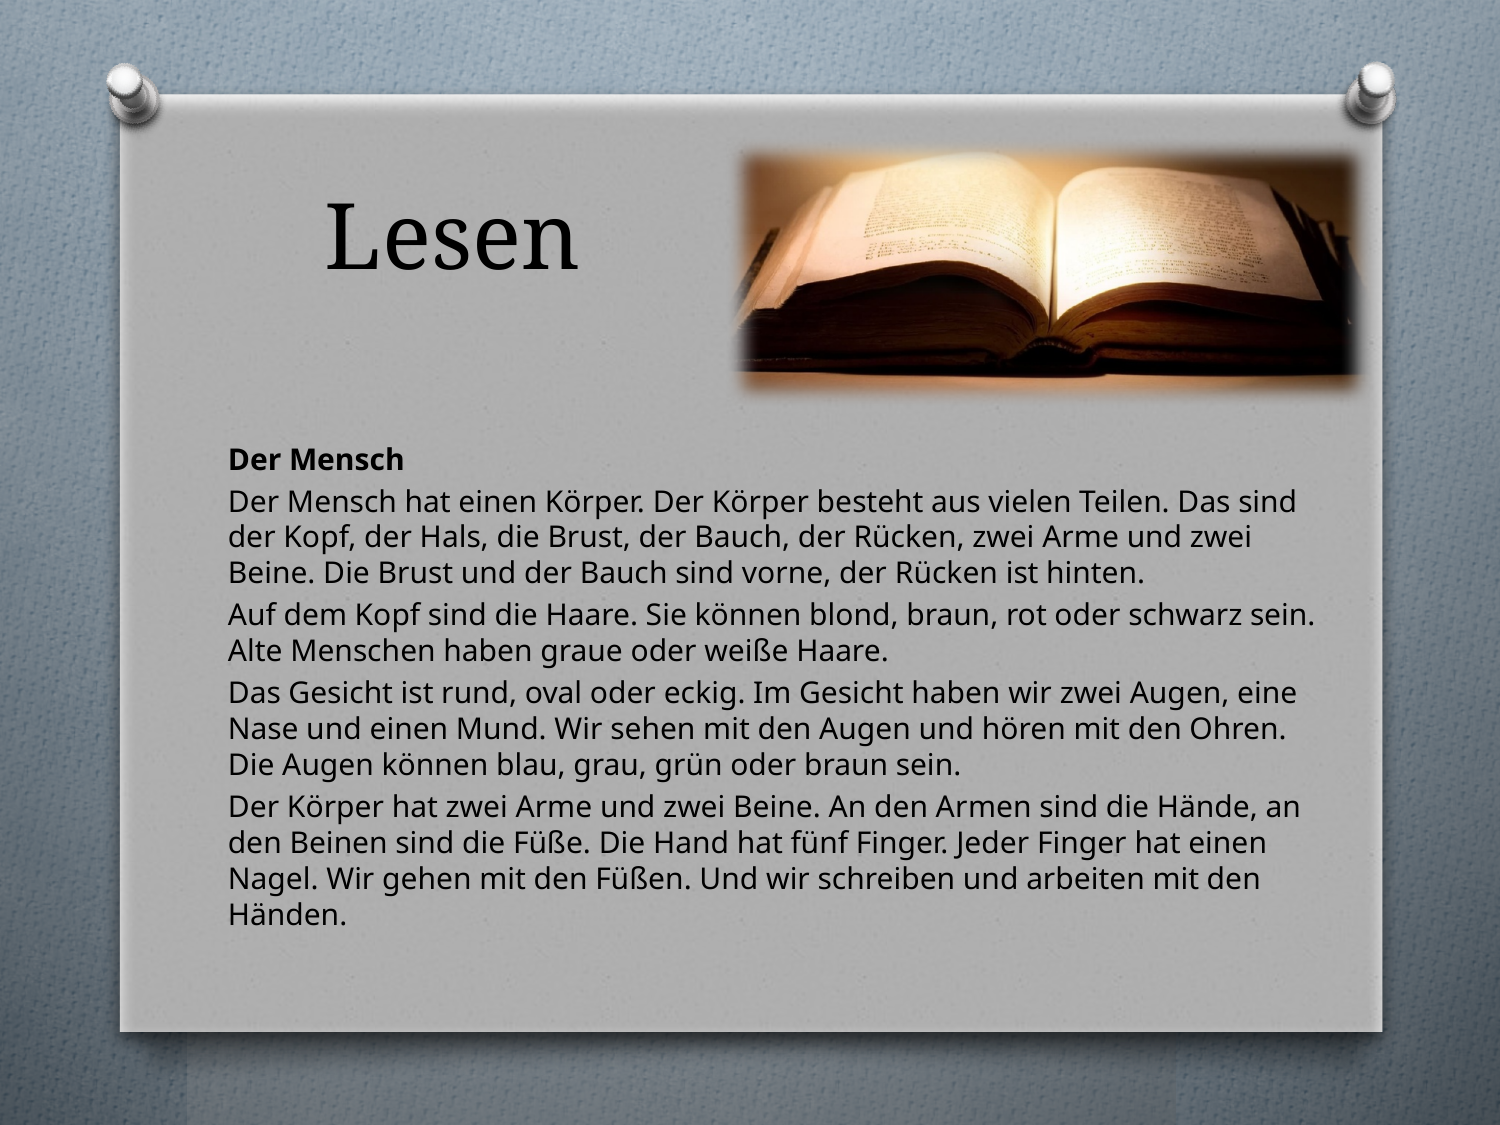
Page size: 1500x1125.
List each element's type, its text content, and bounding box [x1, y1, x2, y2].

picture [75, 29, 198, 153]
picture [726, 35, 1439, 406]
list Der Mensch Der Mensch hat einen Körper. Der Körper besteht aus vielen Teilen. Das sind der Kopf, der Hals, die Brust, der Bauch, der Rücken, zwei Arme und zwei Beine. Die Brust und der Bauch sind vorne, der Rücken ist hinten. Auf dem Kopf sind die Haare. Sie können blond, braun, rot oder schwarz sein. Alte Menschen haben graue oder weiße Haare. Das Gesicht ist rund, oval oder eckig. Im Gesicht haben wir zwei Augen, eine Nase und einen Mund. Wir sehen mit den Augen und hören mit den Ohren. Die Augen können blau, grau, grün oder braun sein. Der Körper hat zwei Arme und zwei Beine. An den Ar­men sind die Hände, an den Beinen sind die Füße. Die Hand hat fünf Finger. Jeder Finger hat einen Nagel. Wir gehen mit den Füßen. Und wir schreiben und arbeiten mit den Händen. [213, 432, 1353, 939]
title Lesen [179, 134, 727, 332]
